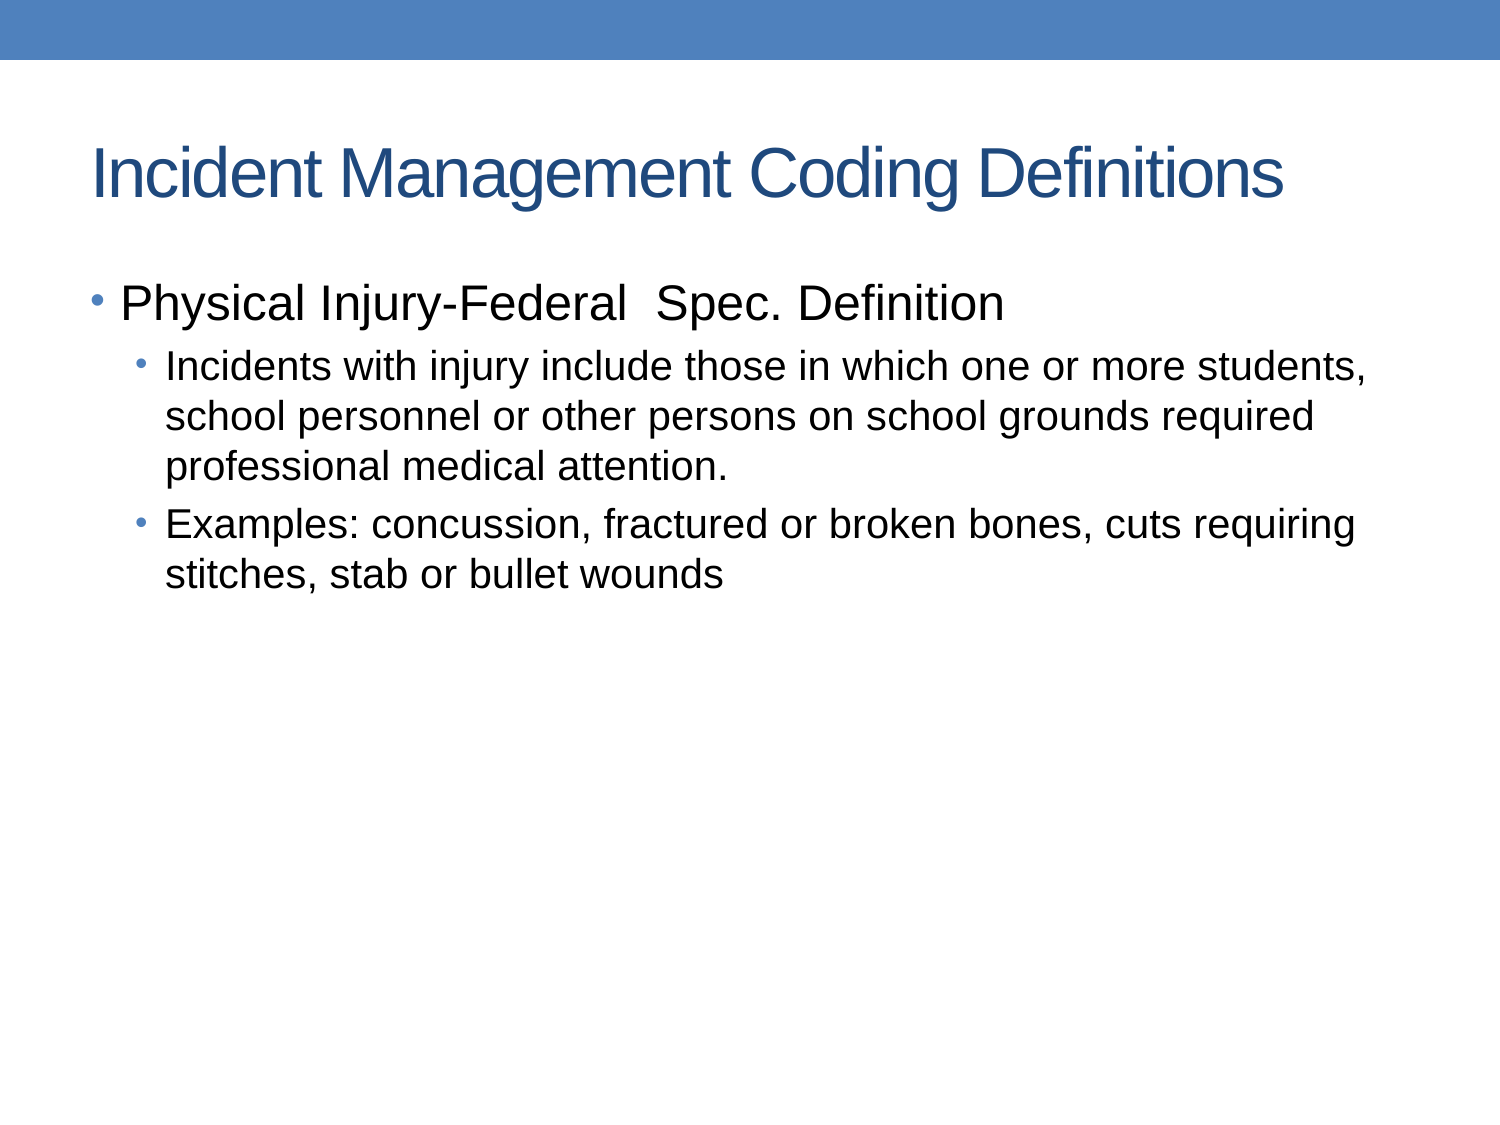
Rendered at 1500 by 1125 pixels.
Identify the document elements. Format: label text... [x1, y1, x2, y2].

list Physical Injury-Federal Spec. Definition Incidents with injury include those in which one or more students, school personnel or other persons on school grounds required professional medical attention. Examples: concussion, fractured or broken bones, cuts requiring stitches, stab or bullet wounds [75, 262, 1425, 1063]
title Incident Management Coding Definitions [75, 87, 1425, 250]
